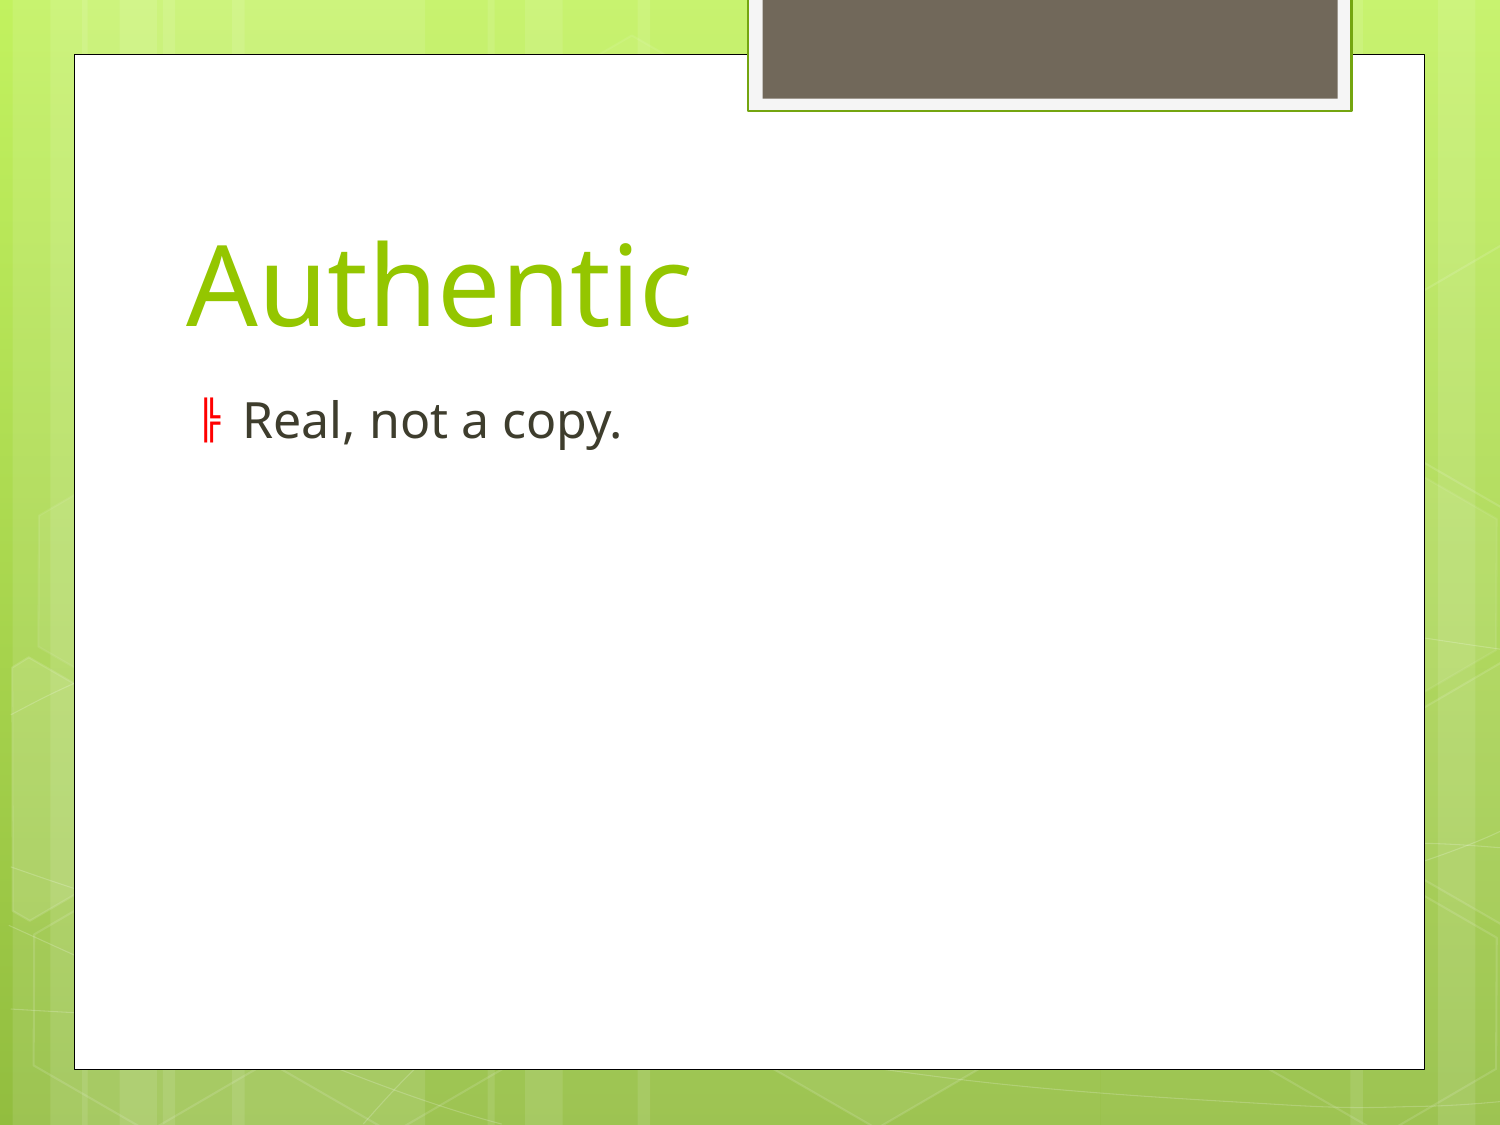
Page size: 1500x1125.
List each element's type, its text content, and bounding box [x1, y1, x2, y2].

title Authentic [171, 168, 1324, 357]
list Real, not a copy. [171, 381, 1283, 957]
